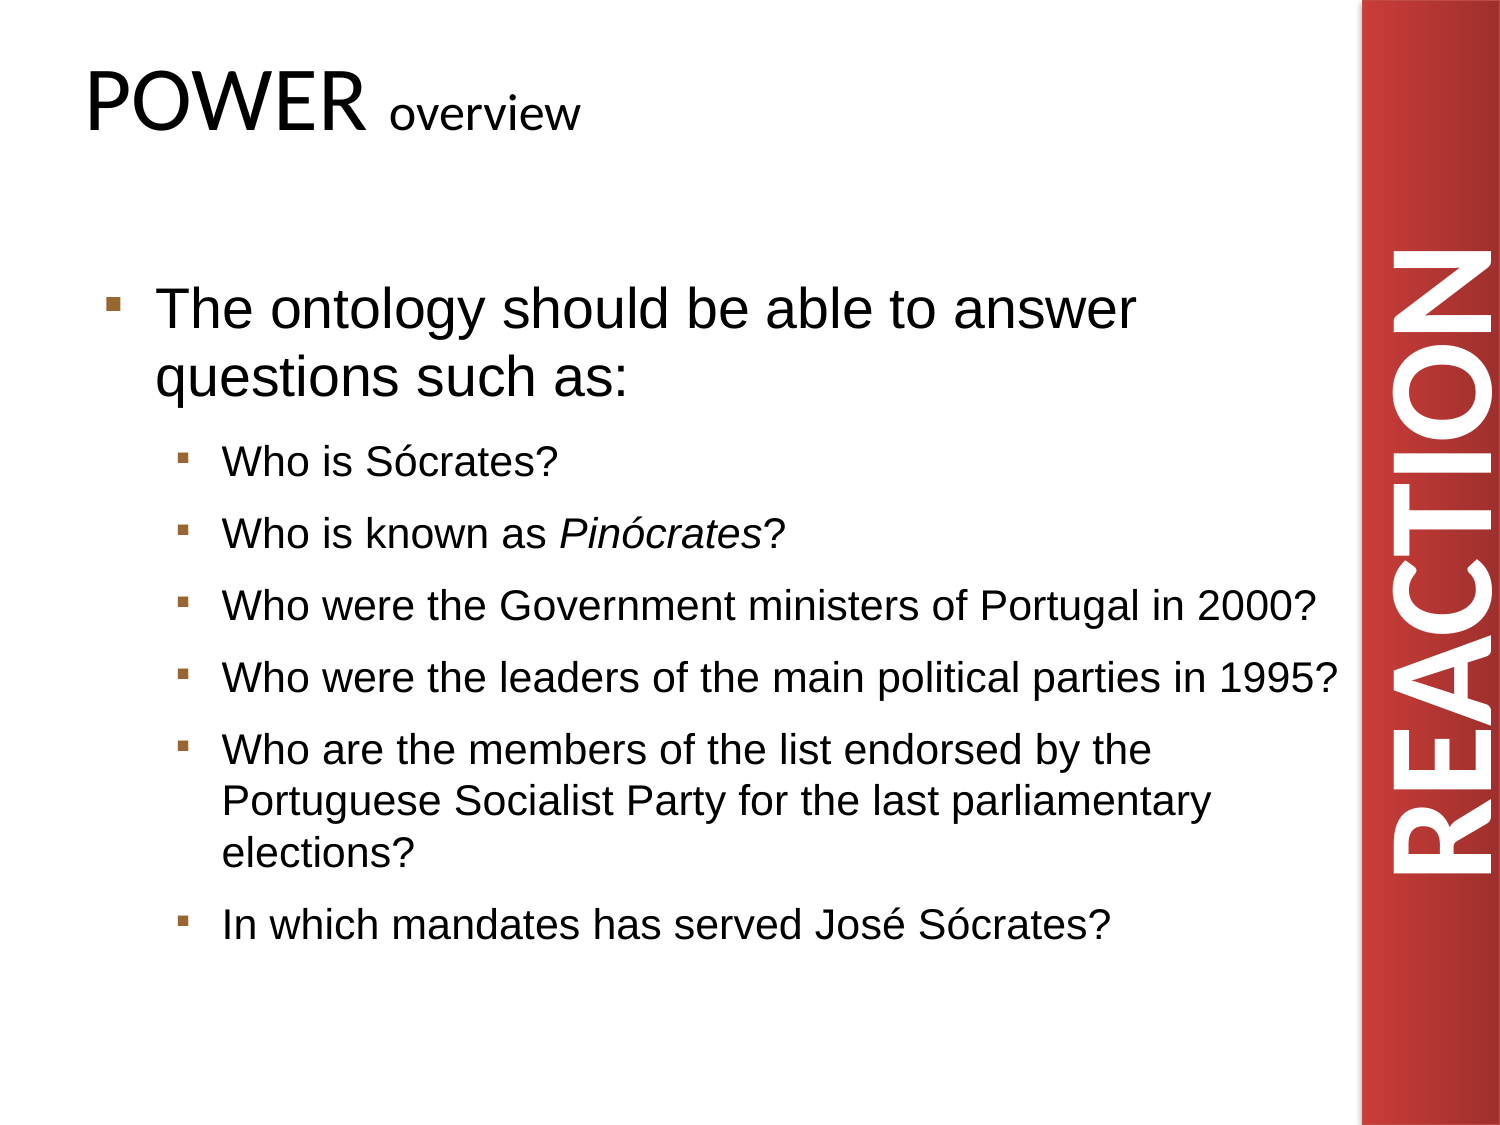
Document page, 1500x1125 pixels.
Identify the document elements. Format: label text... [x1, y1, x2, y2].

list The ontology should be able to answer questions such as: Who is Sócrates? Who is known as Pinócrates? Who were the Government ministers of Portugal in 2000? Who were the leaders of the main political parties in 1995? Who are the members of the list endorsed by the Portuguese Socialist Party for the last parliamentary elections? In which mandates has served José Sócrates? [75, 263, 1365, 1006]
title POWER overview [69, 6, 1420, 182]
